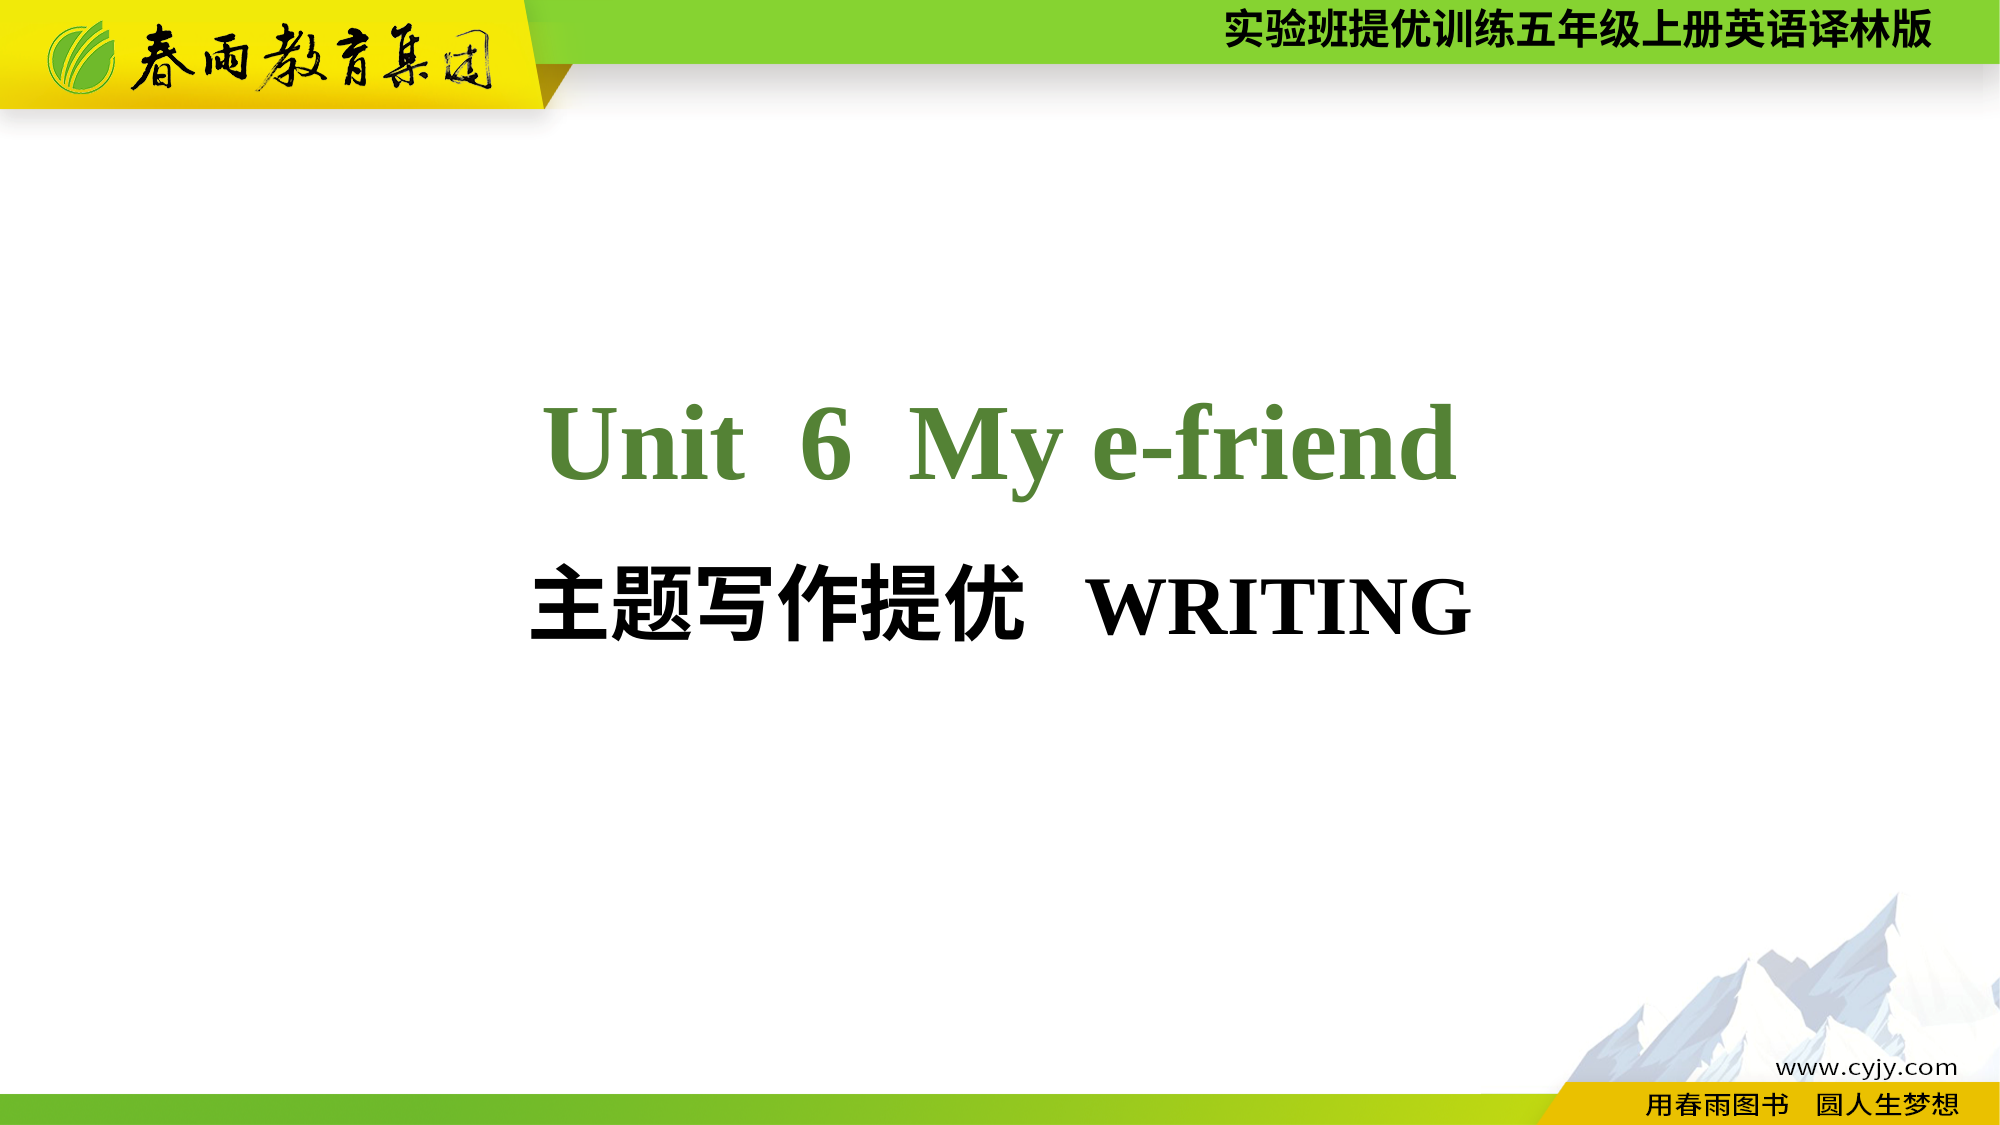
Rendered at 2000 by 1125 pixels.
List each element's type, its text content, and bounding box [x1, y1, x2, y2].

picture [0, 0, 2000, 298]
text_box Unit 6 My e-friend 主题写作提优 WRITING [0, 298, 2000, 659]
picture [0, 659, 2000, 1125]
